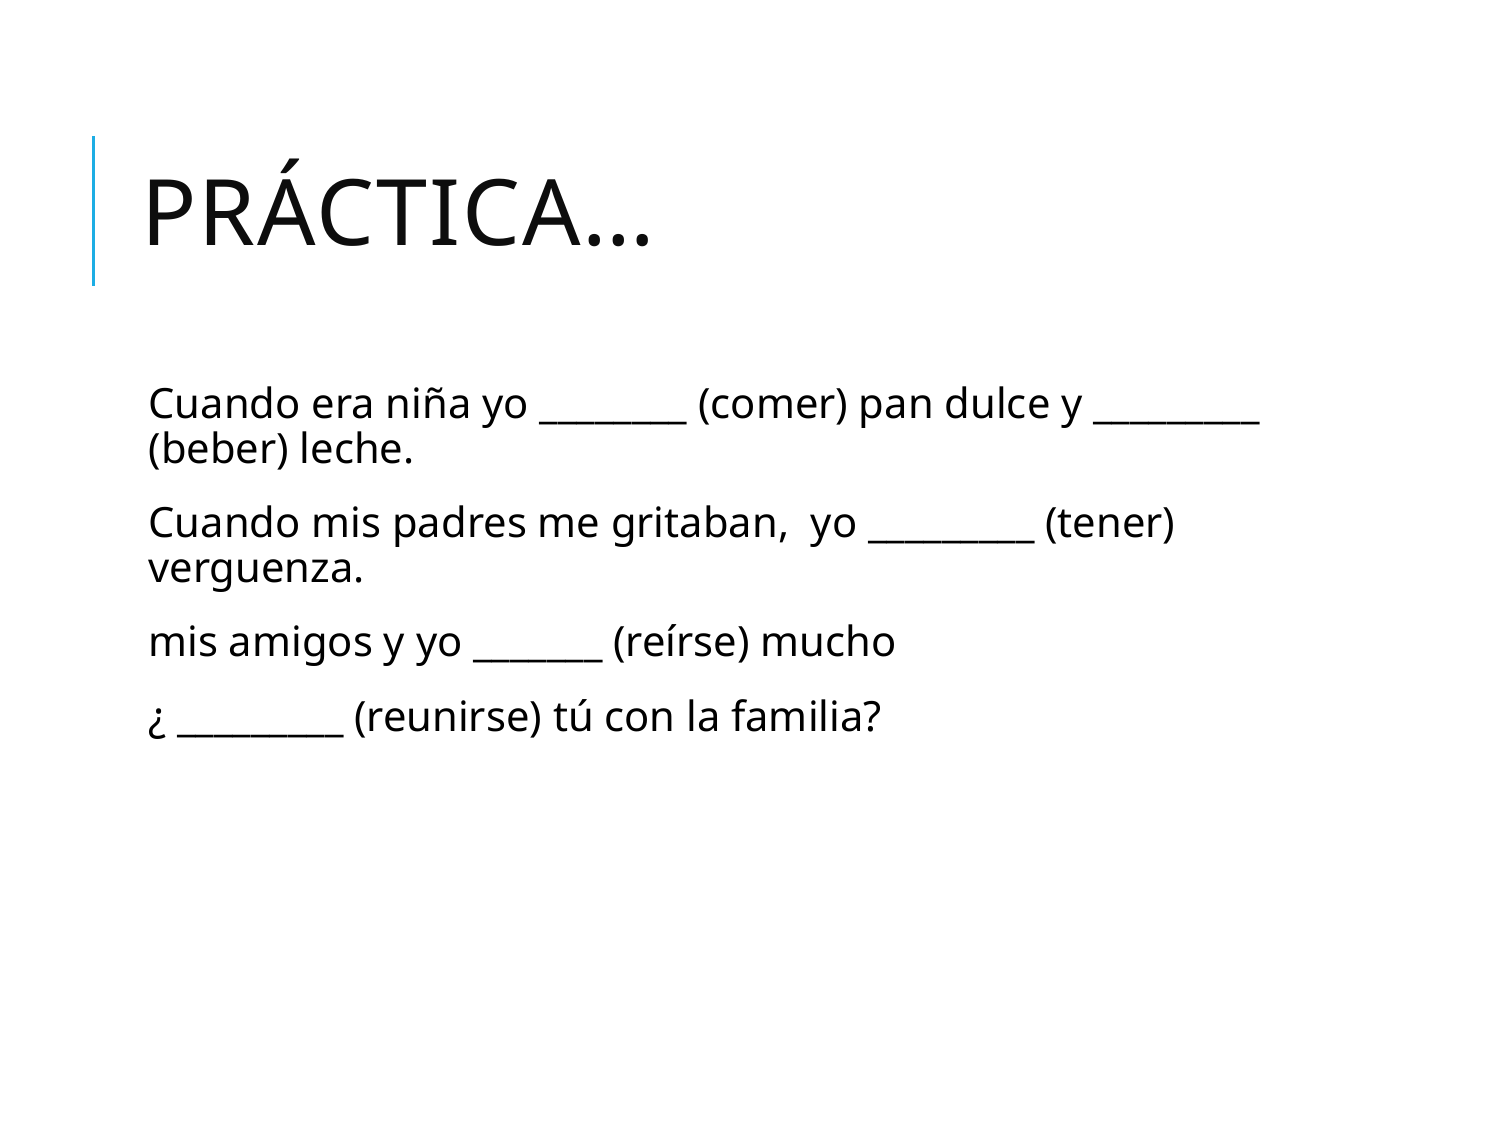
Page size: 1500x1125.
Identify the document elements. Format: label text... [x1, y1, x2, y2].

title Práctica… [126, 96, 1322, 342]
list Cuando era niña yo ________ (comer) pan dulce y _________ (beber) leche. Cuando mis padres me gritaban, yo _________ (tener) verguenza. mis amigos y yo _______ (reírse) mucho ¿ _________ (reunirse) tú con la familia? [126, 375, 1322, 1035]
